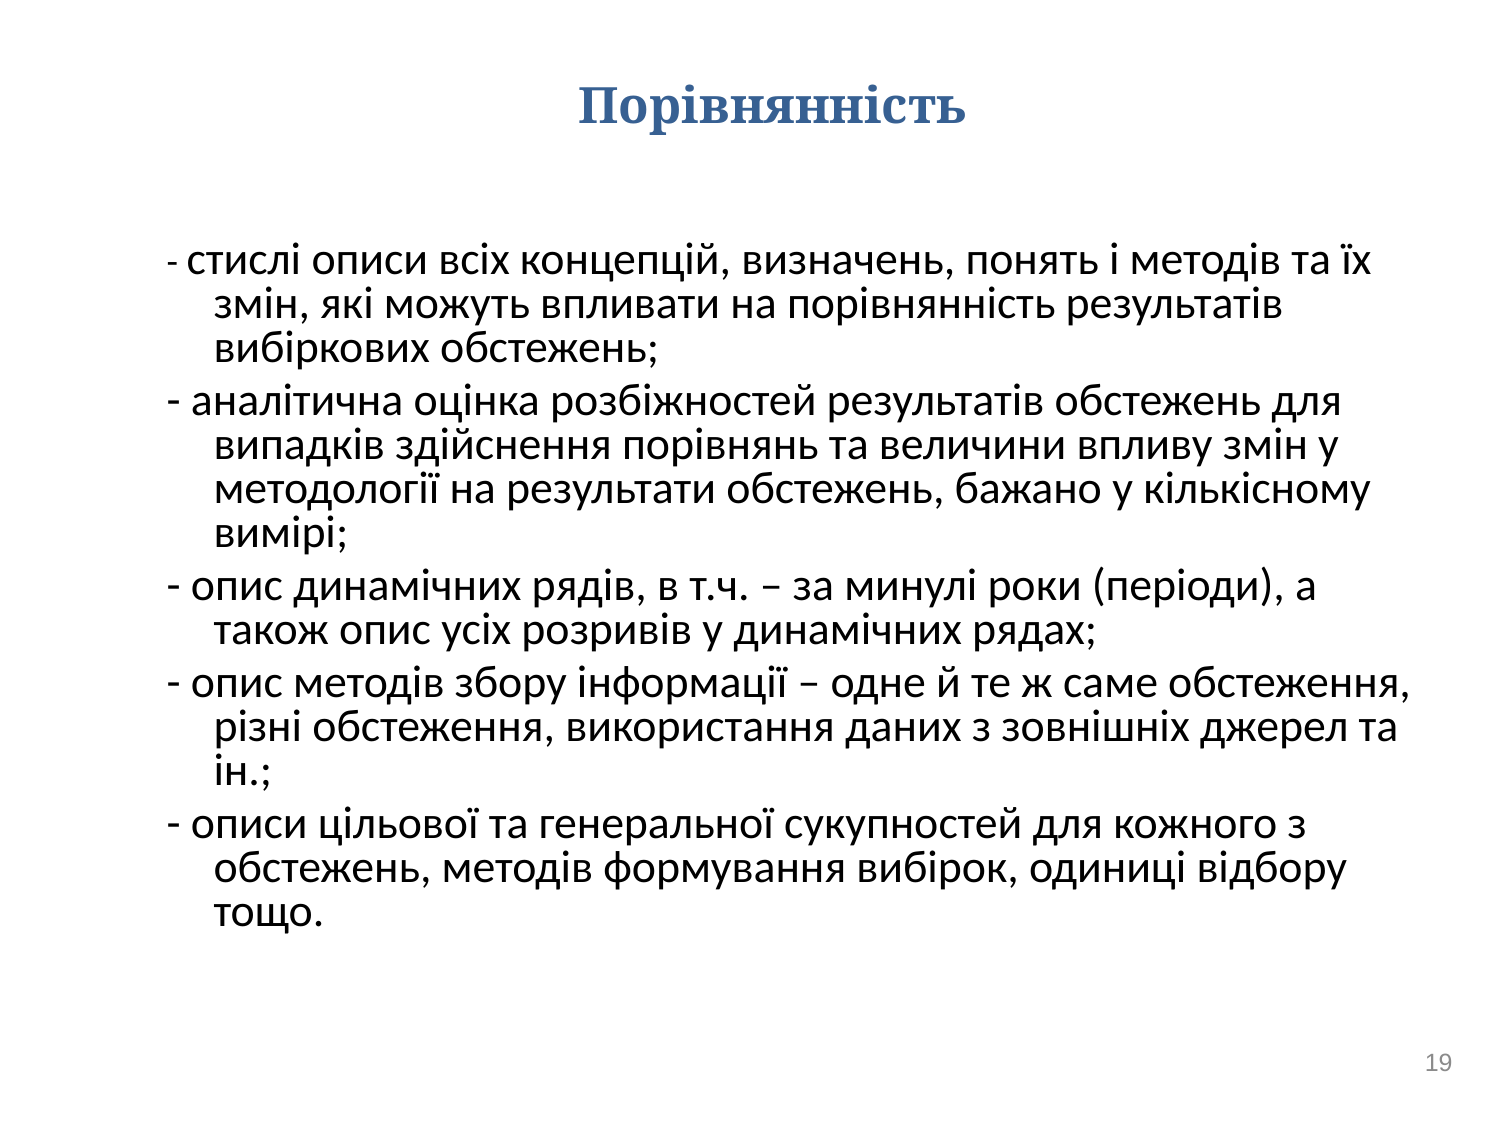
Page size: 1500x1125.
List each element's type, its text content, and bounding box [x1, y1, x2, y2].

title Порівнянність [159, 42, 1386, 166]
slide_number 19 [1155, 1024, 1468, 1100]
list - стислі описи всіх концепцій, визначень, понять і методів та їх змін, які можуть впливати на порівнянність результатів вибіркових обстежень; - аналітична оцінка розбіжностей результатів обстежень для випадків здійснення порівнянь та величини впливу змін у методології на результати обстежень, бажано у кількісному вимірі; - опис динамічних рядів, в т.ч. – за минулі роки (періоди), а також опис усіх розривів у динамічних рядах; - опис методів збору інформації – одне й те ж саме обстеження, різні обстеження, використання даних з зовнішніх джерел та ін.; - описи цільової та генеральної сукупностей для кожного з обстежень, методів формування вибірок, одиниці відбору тощо. [76, 231, 1435, 1022]
